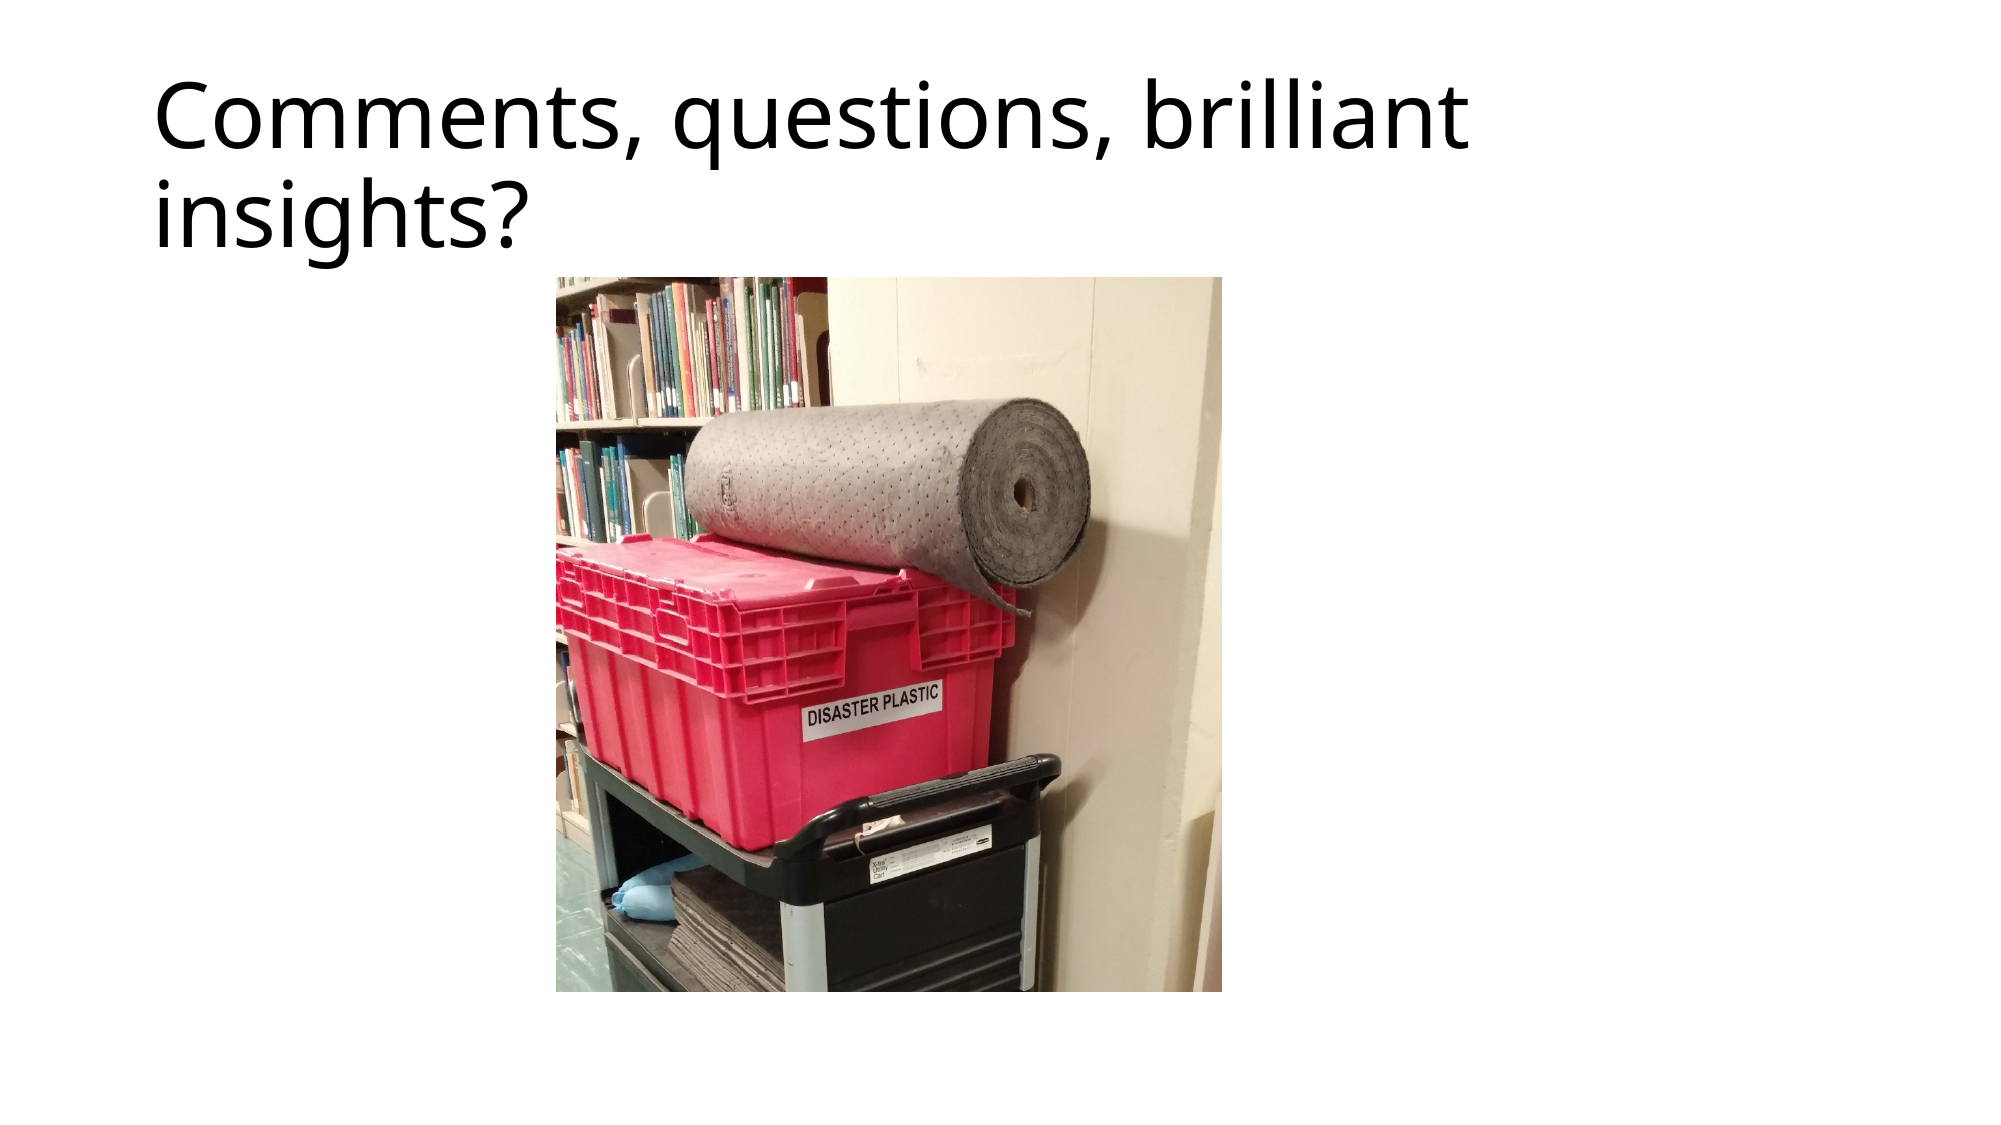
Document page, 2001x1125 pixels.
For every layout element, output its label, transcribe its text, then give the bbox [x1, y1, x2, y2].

title Comments, questions, brilliant insights? [137, 59, 1863, 278]
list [556, 277, 1222, 992]
